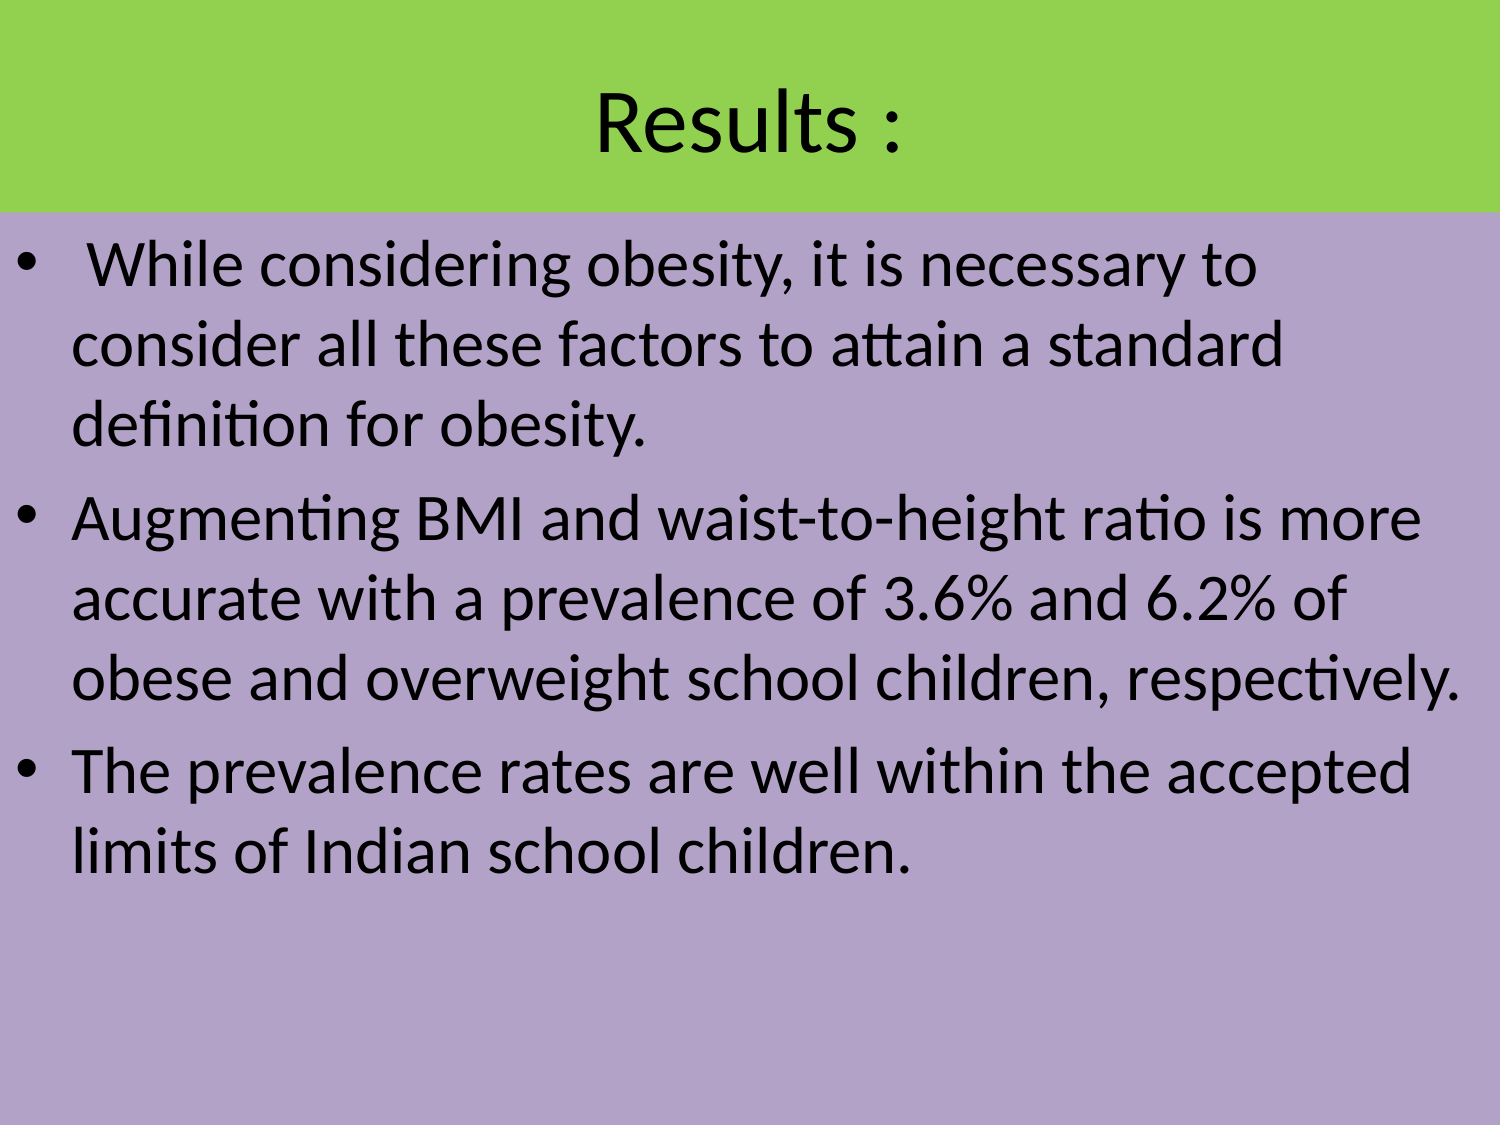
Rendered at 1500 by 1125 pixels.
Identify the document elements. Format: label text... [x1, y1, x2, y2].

title Results : [0, 0, 1500, 212]
list While considering obesity, it is necessary to consider all these factors to attain a standard definition for obesity. Augmenting BMI and waist-to-height ratio is more accurate with a prevalence of 3.6% and 6.2% of obese and overweight school children, respectively. The prevalence rates are well within the accepted limits of Indian school children. [0, 212, 1500, 1125]
